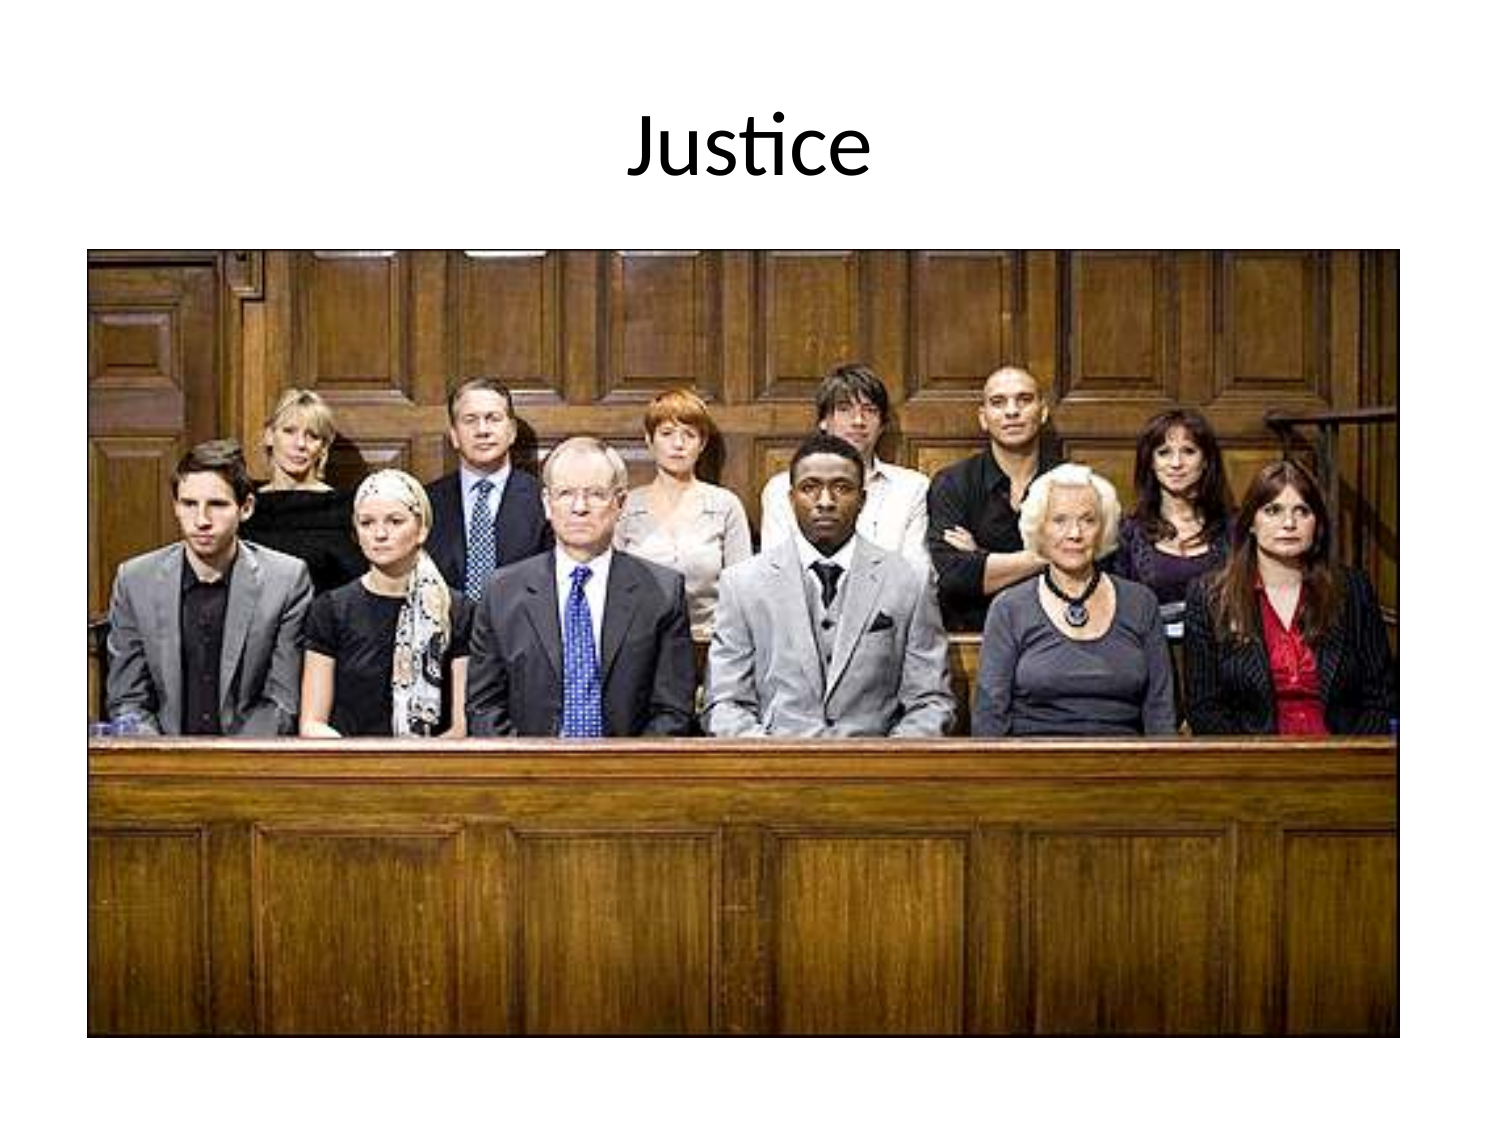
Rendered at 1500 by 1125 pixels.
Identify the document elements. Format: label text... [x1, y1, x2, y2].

title Justice [75, 45, 1425, 233]
picture [87, 249, 1401, 1038]
